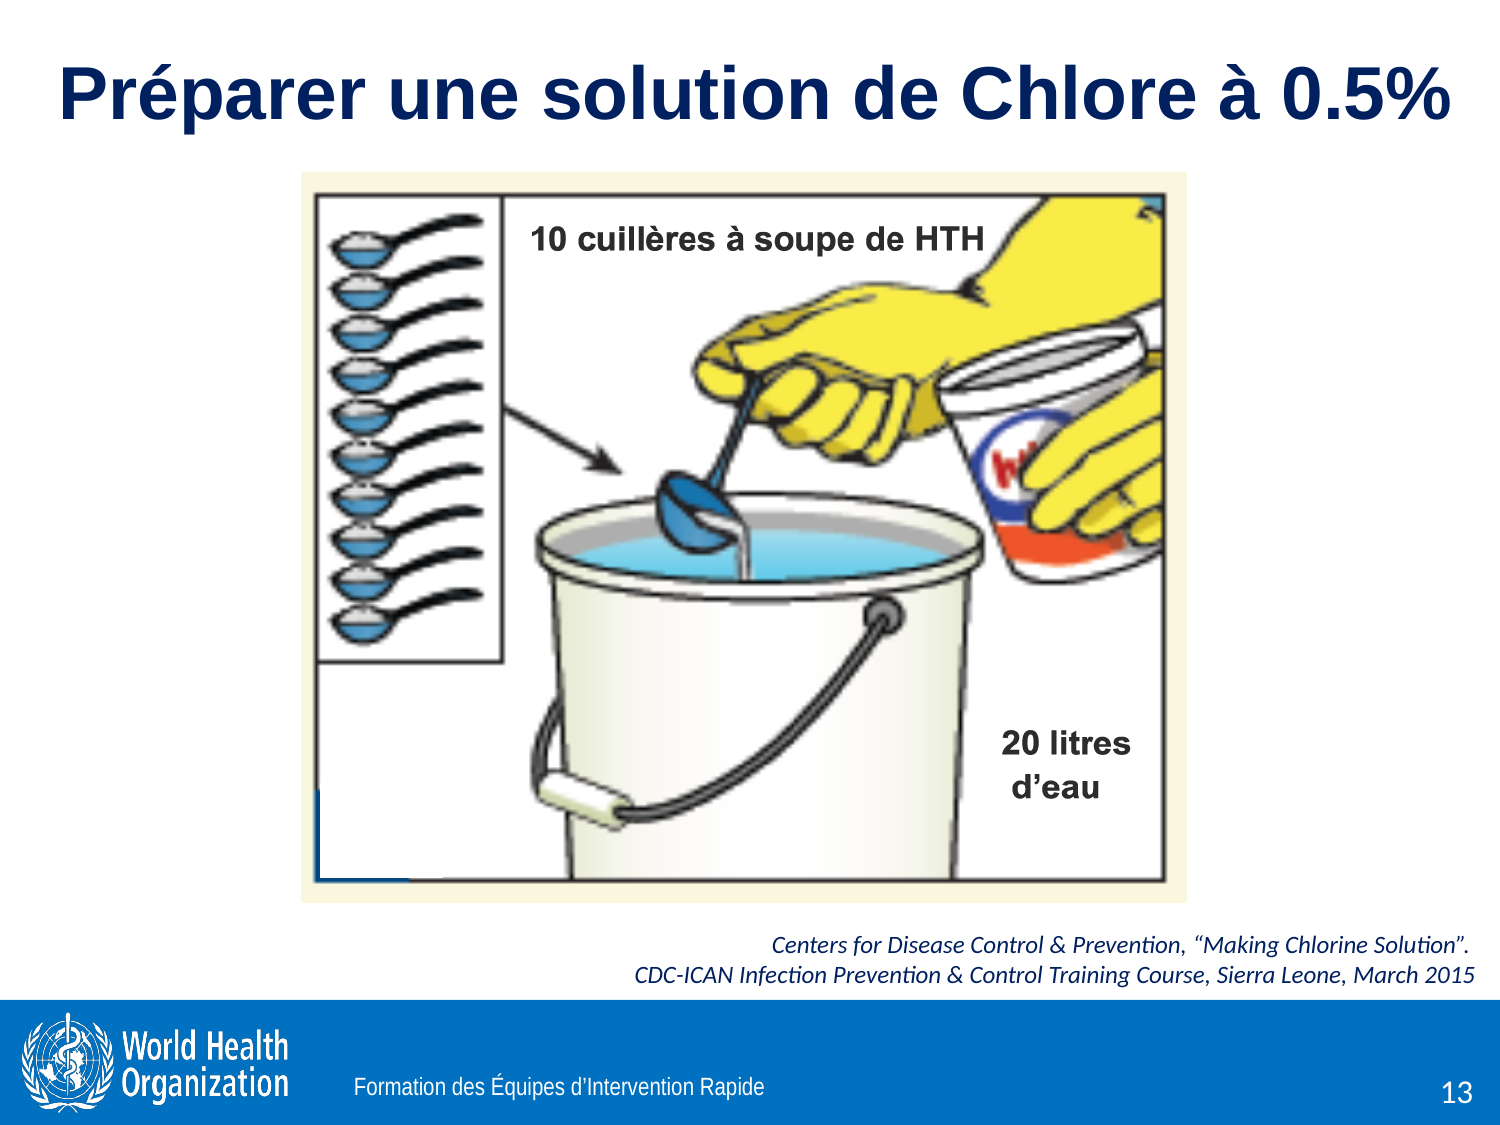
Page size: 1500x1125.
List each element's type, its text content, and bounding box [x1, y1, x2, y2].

picture [300, 172, 1187, 903]
title Préparer une solution de Chlore à 0.5% [29, 0, 1483, 183]
picture [21, 1012, 288, 1113]
text_box Centers for Disease Control & Prevention, “Making Chlorine Solution”. CDC-ICAN Infection Prevention & Control Training Course, Sierra Leone, March 2015 [634, 928, 1477, 989]
